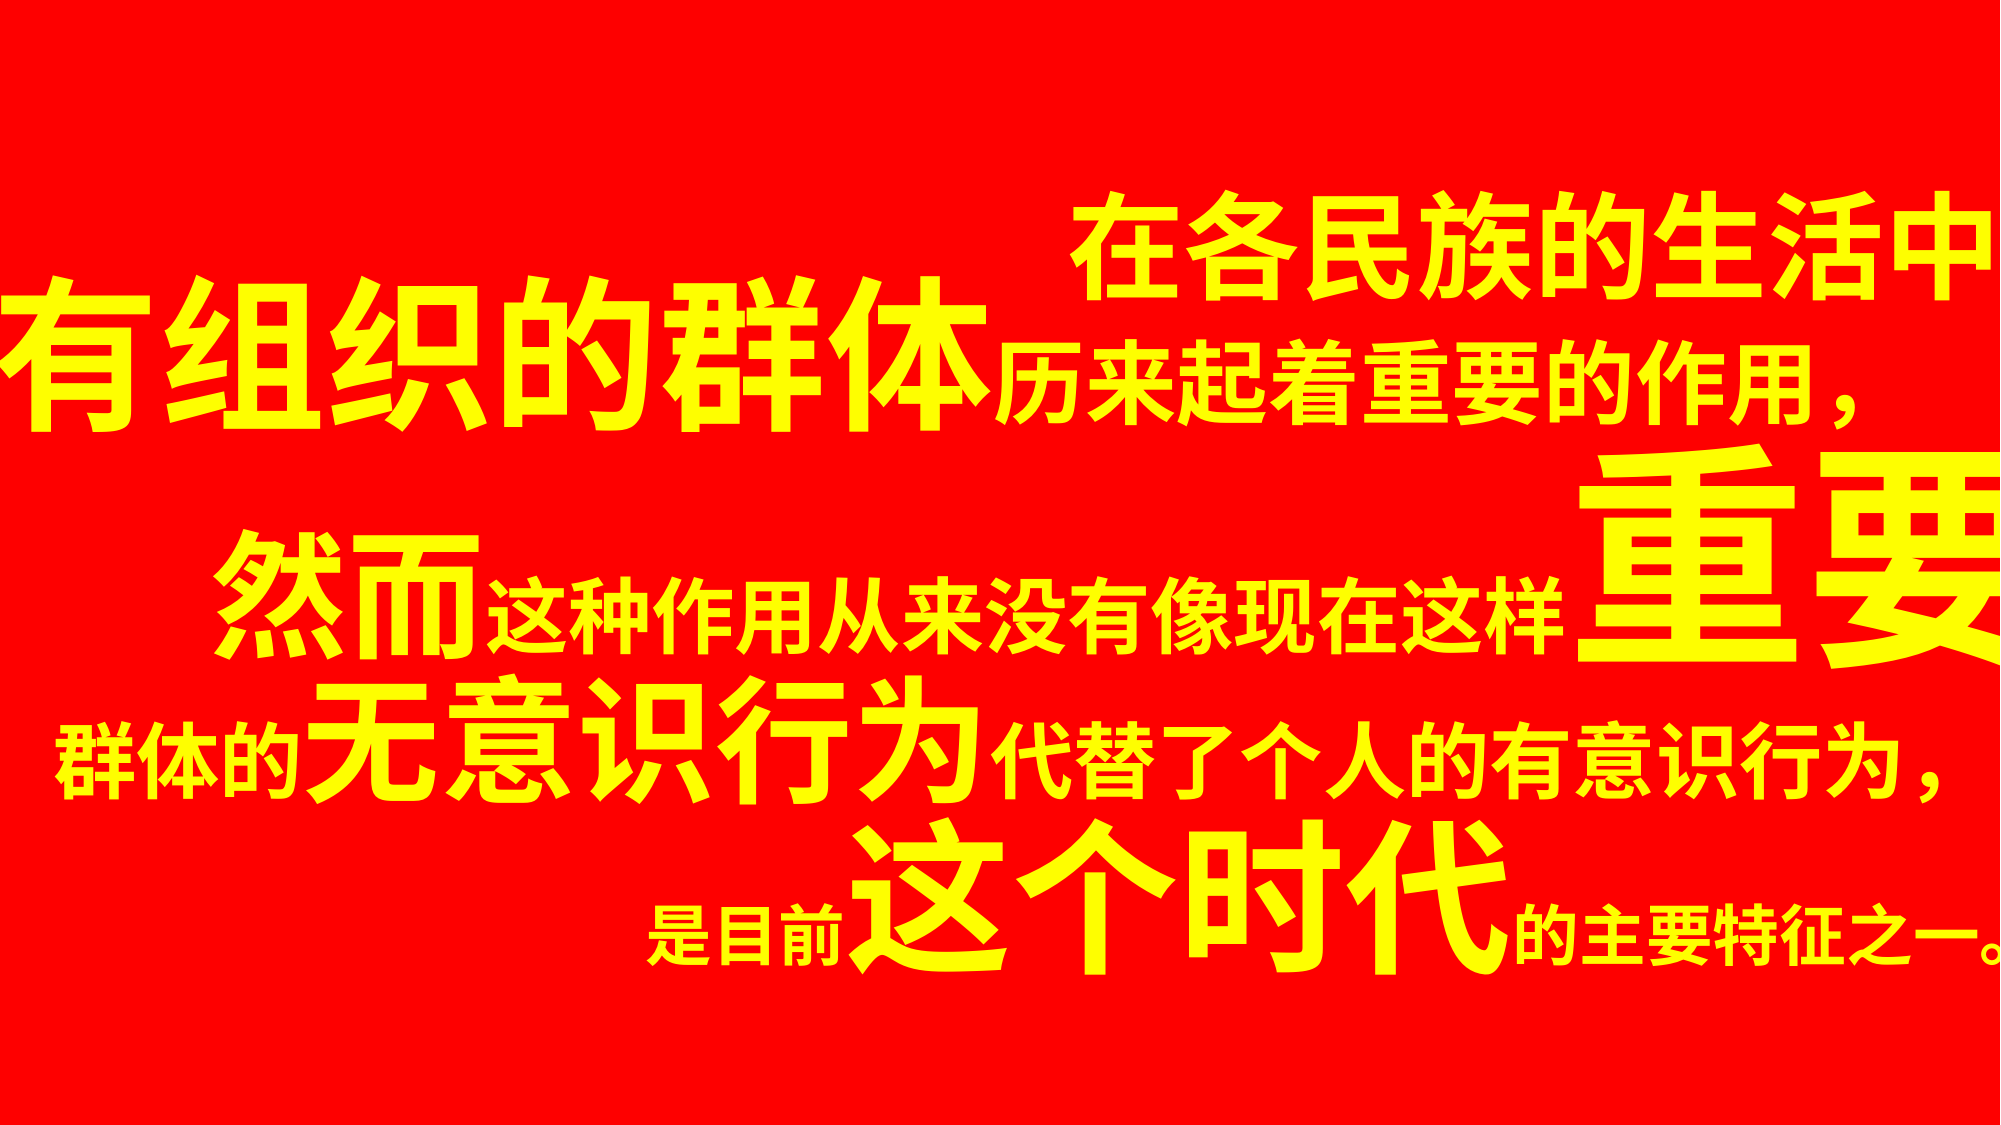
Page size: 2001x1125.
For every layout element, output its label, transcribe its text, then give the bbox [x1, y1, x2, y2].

text_box 有组织的群体历来起着重要的作用， [0, 243, 1956, 459]
text_box 在各民族的生活中 [1044, 166, 2000, 322]
text_box 群体的无意识行为代替了个人的有意识行为， [0, 647, 1960, 828]
text_box 然而这种作用从来没有像现在这样重要。 [135, 400, 2000, 703]
text_box 是目前这个时代的主要特征之一。 [557, 786, 2000, 1002]
